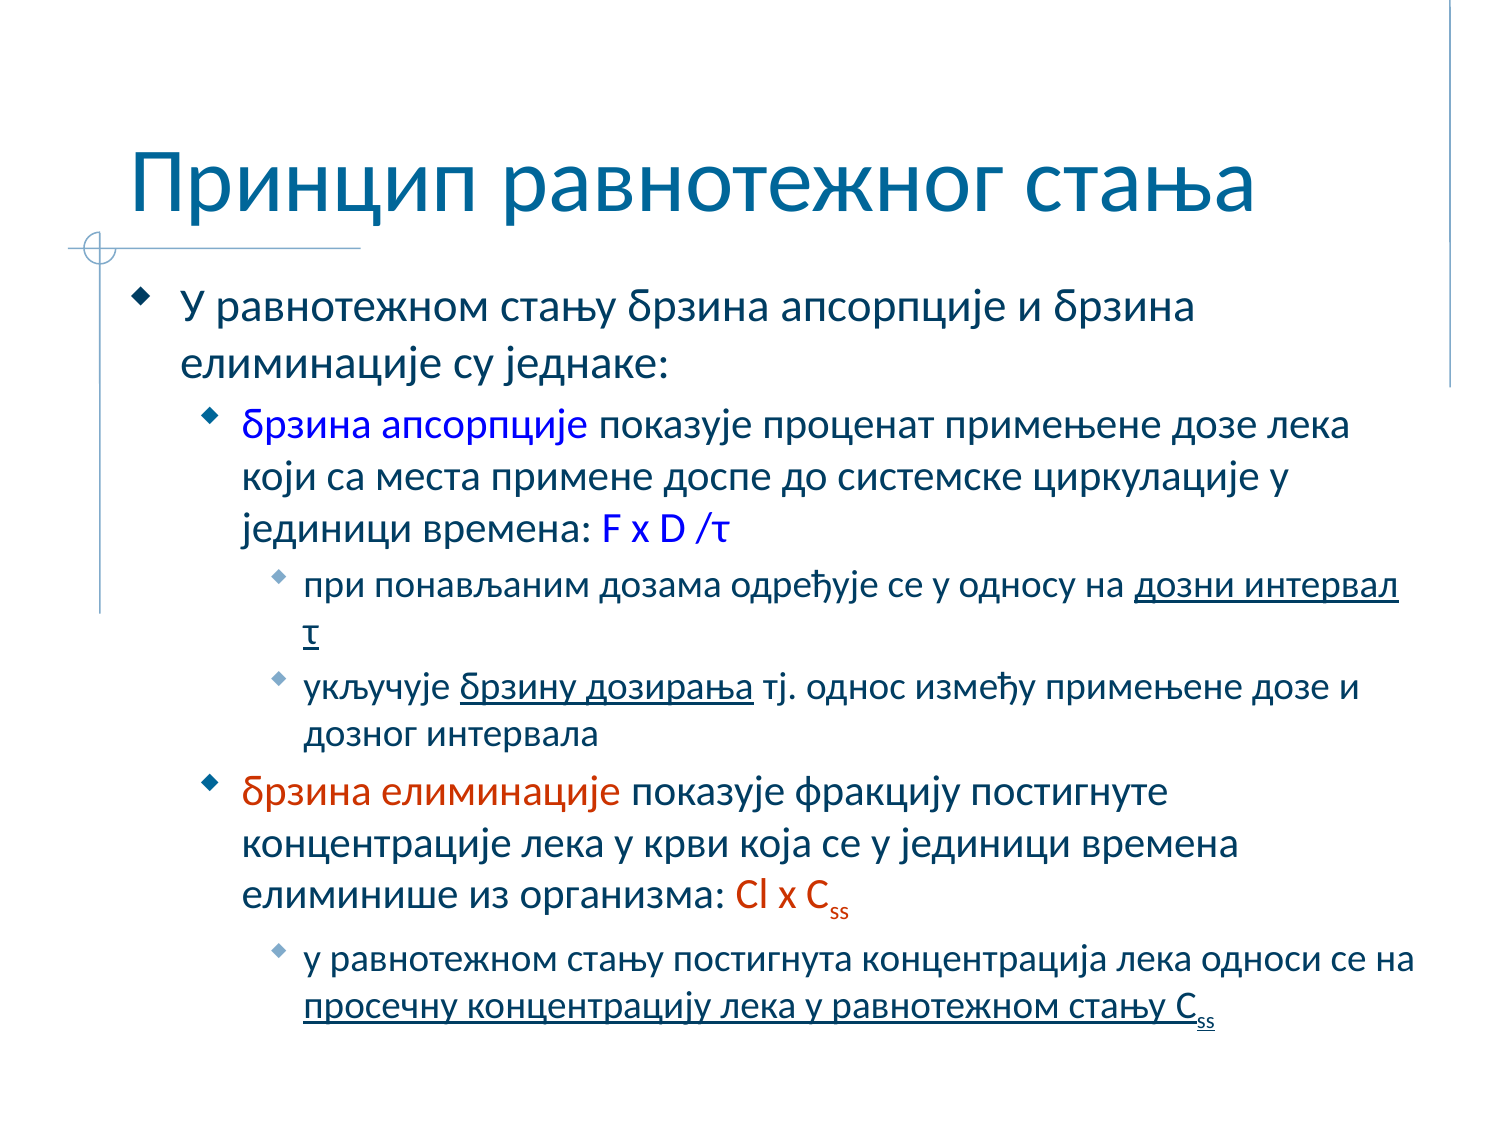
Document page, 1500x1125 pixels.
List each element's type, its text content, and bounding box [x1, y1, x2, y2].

list У равнотежном стању брзина апсорпције и брзина елиминације су једнаке: брзина апсорпције показује проценат примењене дозе лека који са места примене доспе до системске циркулације у јединици времена: F x D /τ при понављаним дозама одређује се у односу на дозни интервал τ укључује брзину дозирања тј. однос између примењене дозе и дозног интервала брзина елиминације показује фракцију постигнуте концентрације лека у крви која се у јединици времена елиминише из организма: Cl x Css у равнотежном стању постигнута концентрација лека односи се на просечну концентрацију лека у равнотежном стању Css [111, 266, 1436, 1047]
title Принцип равнотежног стања [113, 49, 1436, 238]
